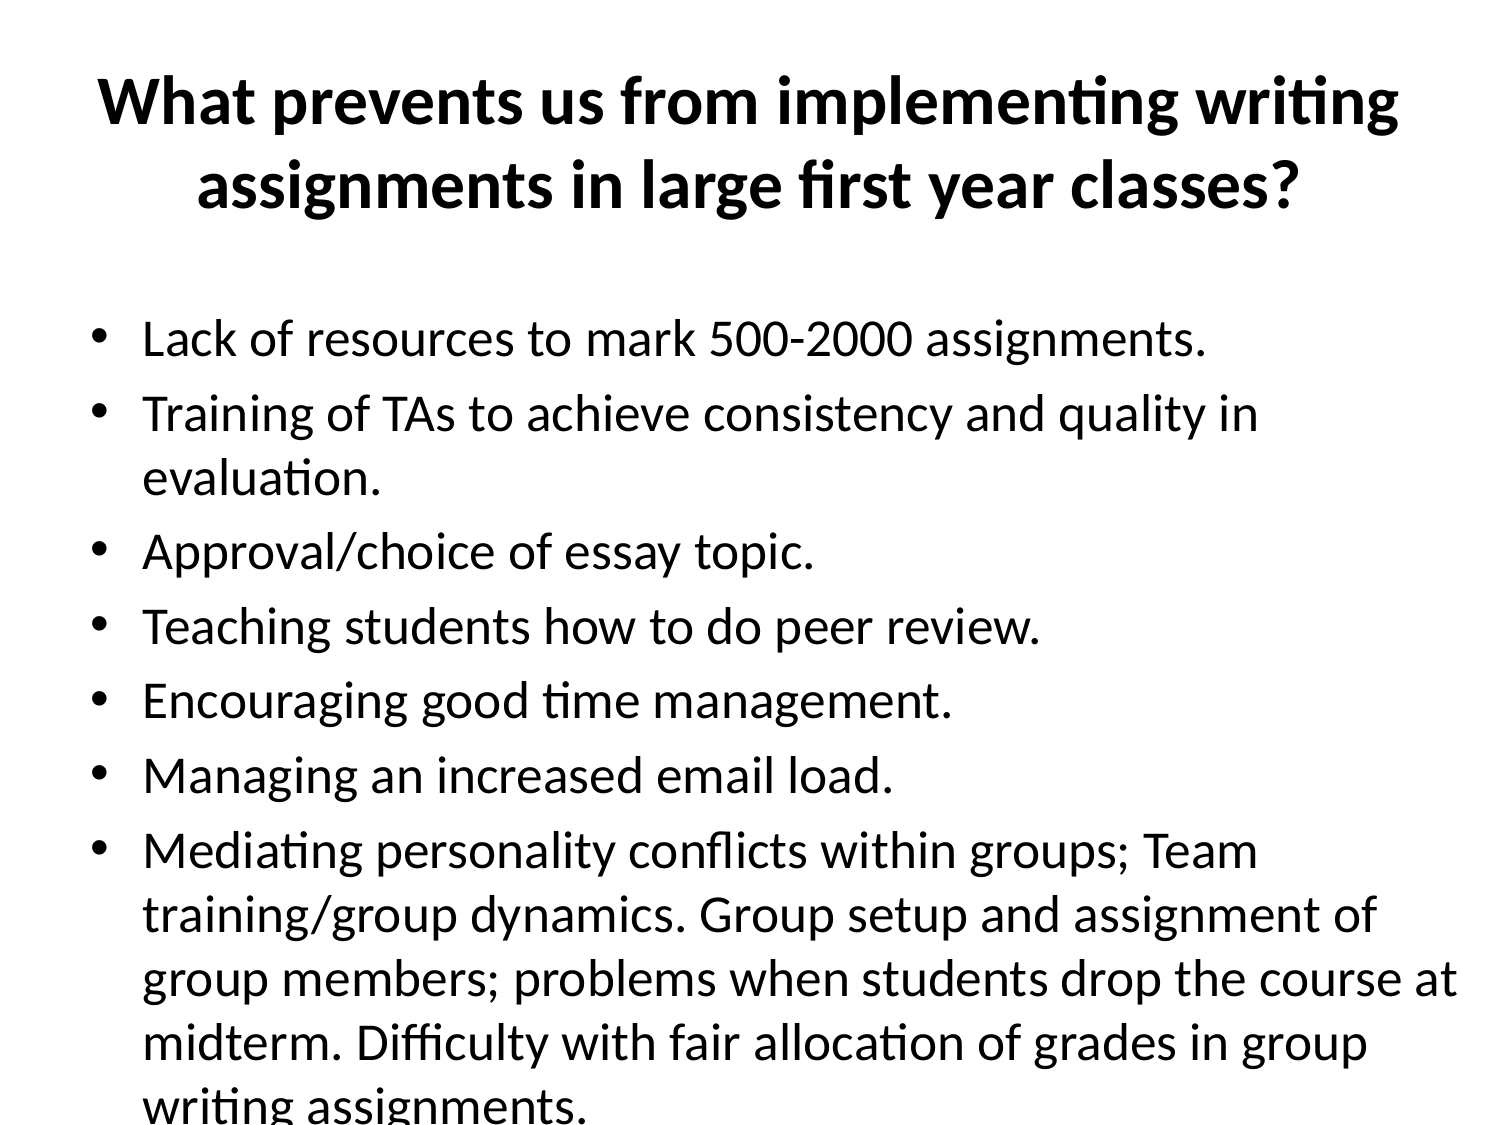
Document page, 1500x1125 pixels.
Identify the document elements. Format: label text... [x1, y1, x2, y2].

list Lack of resources to mark 500-2000 assignments. Training of TAs to achieve consistency and quality in evaluation. Approval/choice of essay topic. Teaching students how to do peer review. Encouraging good time management. Managing an increased email load. Mediating personality conflicts within groups; Team training/group dynamics. Group setup and assignment of group members; problems when students drop the course at midterm. Difficulty with fair allocation of grades in group writing assignments. [75, 295, 1500, 1125]
title What prevents us from implementing writing assignments in large first year classes? [75, 45, 1425, 233]
